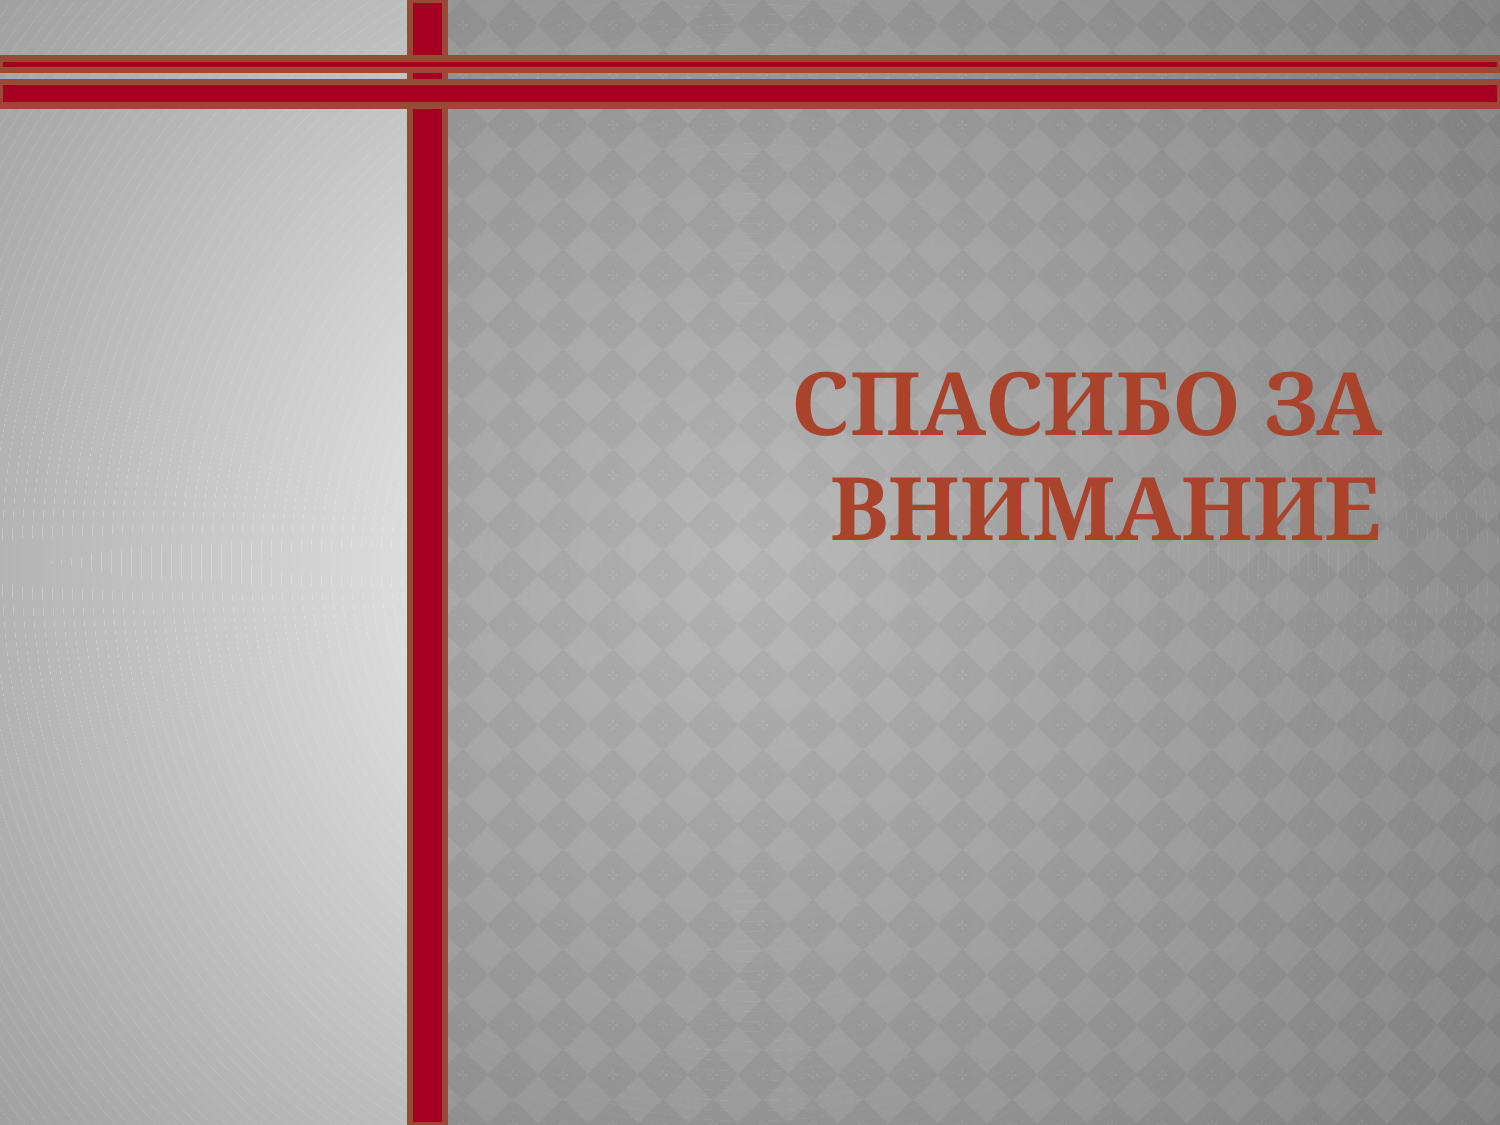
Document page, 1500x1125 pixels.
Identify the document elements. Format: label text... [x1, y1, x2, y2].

title СПАСИБО за внимание [552, 87, 1390, 558]
